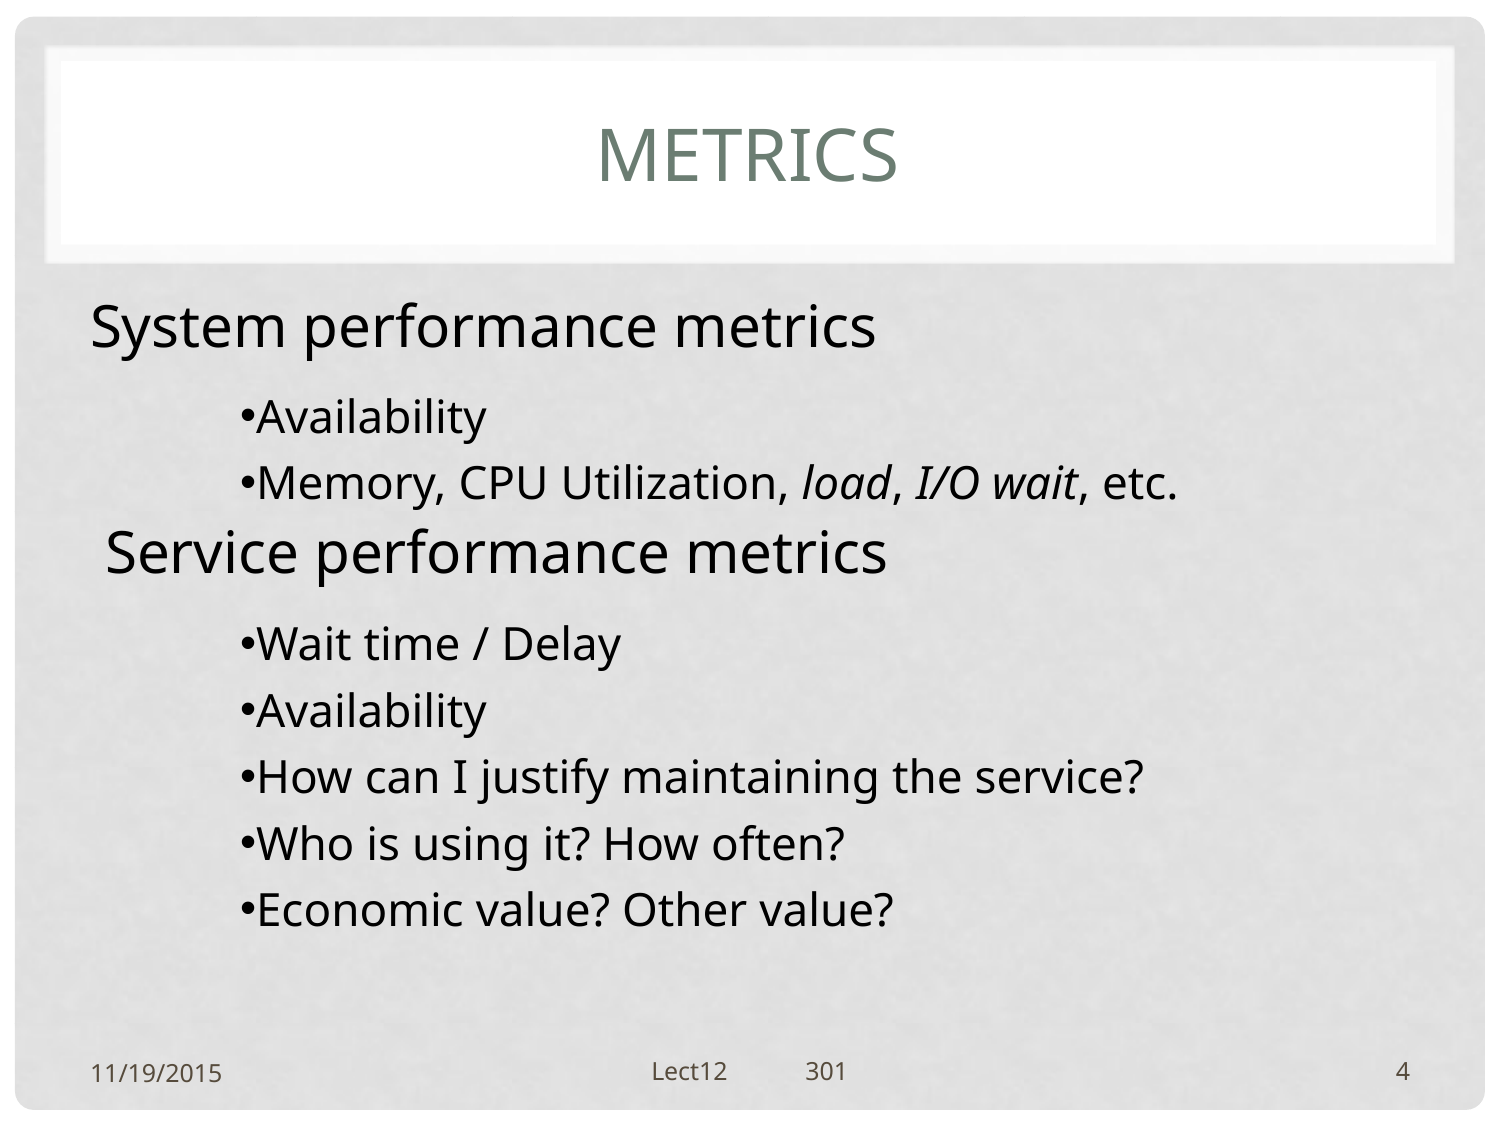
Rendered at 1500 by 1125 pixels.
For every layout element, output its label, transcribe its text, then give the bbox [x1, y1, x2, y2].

title Metrics [69, 66, 1425, 238]
footer Lect12 301 [512, 1042, 988, 1103]
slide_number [75, 1042, 425, 1103]
slide_number 4 [1074, 1042, 1425, 1103]
list System performance metrics Availability Memory, CPU Utilization, load, I/O wait, etc. Service performance metrics Wait time / Delay Availability How can I justify maintaining the service? Who is using it? How often? Economic value? Other value? [75, 287, 1425, 1005]
